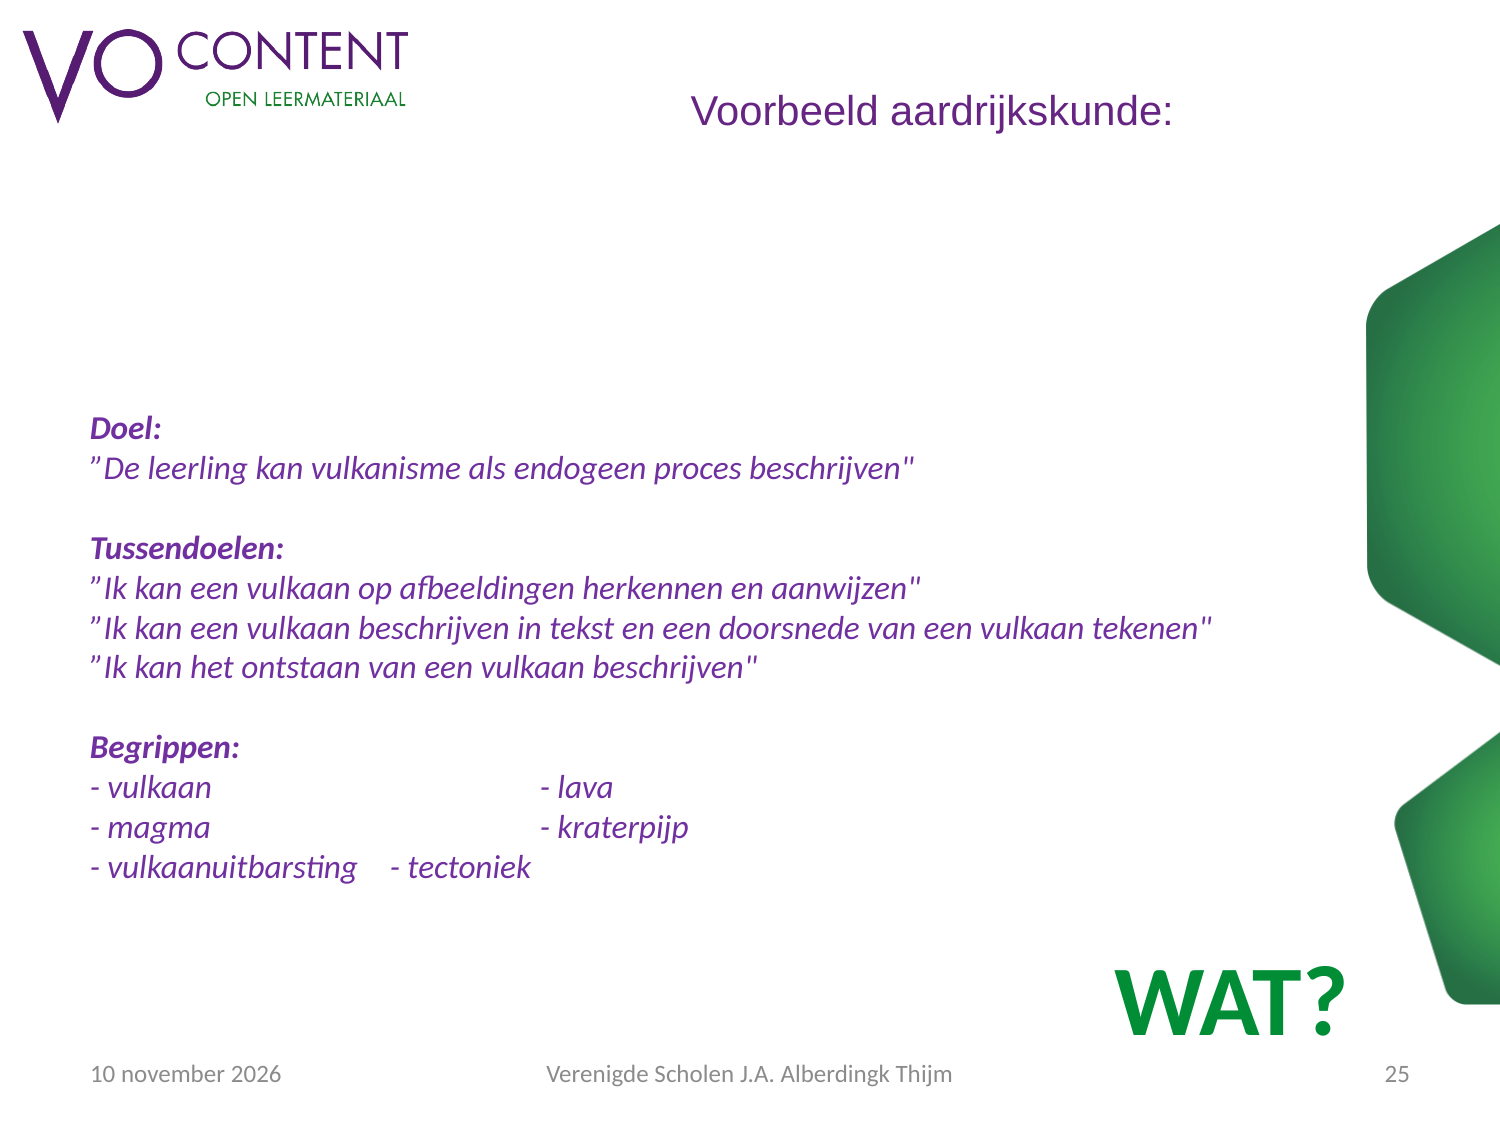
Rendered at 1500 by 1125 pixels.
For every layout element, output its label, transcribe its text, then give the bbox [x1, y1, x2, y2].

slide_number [75, 1042, 425, 1103]
slide_number 25 [1074, 1042, 1425, 1103]
picture [22, 29, 408, 124]
picture [1366, 222, 1500, 1005]
title Voorbeeld aardrijkskunde: [675, 71, 1229, 146]
footer Verenigde Scholen J.A. Alberdingk Thijm [512, 1042, 988, 1103]
text_box Doel: ”De leerling kan vulkanisme als endogeen proces beschrijven" Tussendoelen: ”Ik kan een vulkaan op afbeeldingen herkennen en aanwijzen" ”Ik kan een vulkaan beschrijven in tekst en een doorsnede van een vulkaan tekenen" ”Ik kan het ontstaan van een vulkaan beschrijven" Begrippen: - vulkaan - lava - magma - kraterpijp - vulkaanuitbarsting - tectoniek [75, 358, 1240, 938]
text_box WAT? [1099, 927, 1394, 1063]
